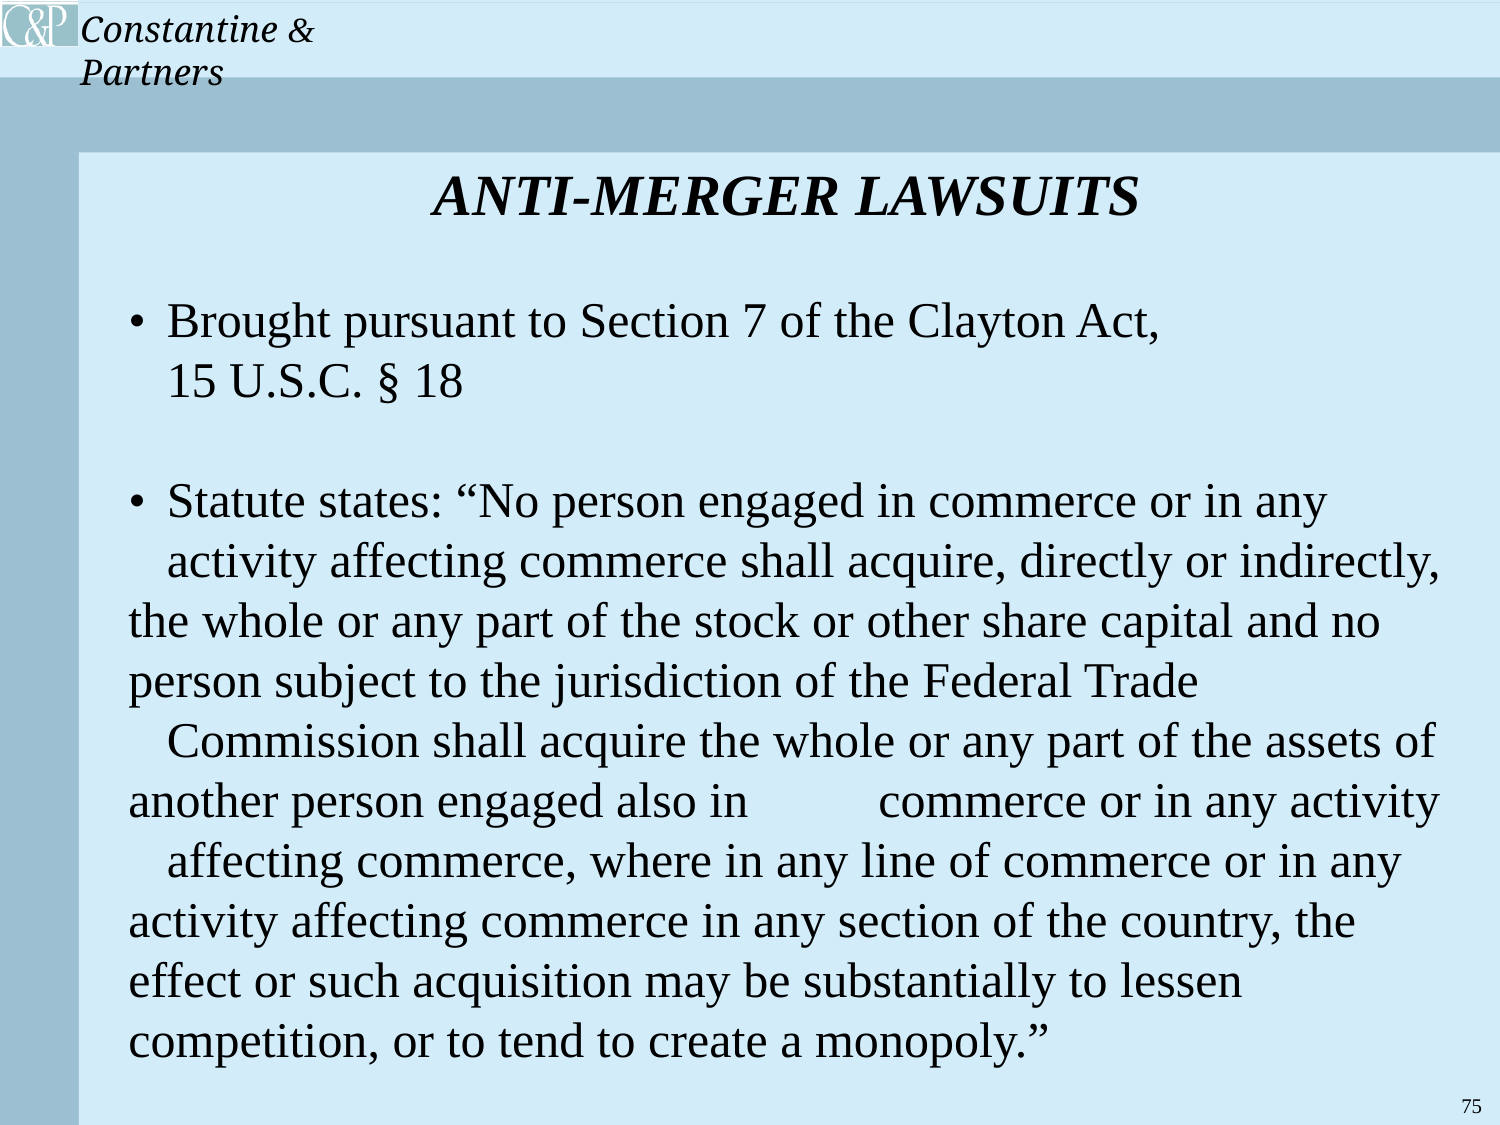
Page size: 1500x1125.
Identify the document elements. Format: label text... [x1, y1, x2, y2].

text_box ANTI-MERGER LAWSUITS [74, 149, 1500, 235]
text_box • Brought pursuant to Section 7 of the Clayton Act, 15 U.S.C. § 18 • Statute states: “No person engaged in commerce or in any activity affecting commerce shall acquire, directly or indirectly, the whole or any part of the stock or other share capital and no person subject to the jurisdiction of the Federal Trade Commission shall acquire the whole or any part of the assets of another person engaged also in commerce or in any activity affecting commerce, where in any line of commerce or in any activity affecting commerce in any section of the country, the effect or such acquisition may be substantially to lessen competition, or to tend to create a monopoly.” [74, 279, 1500, 1075]
